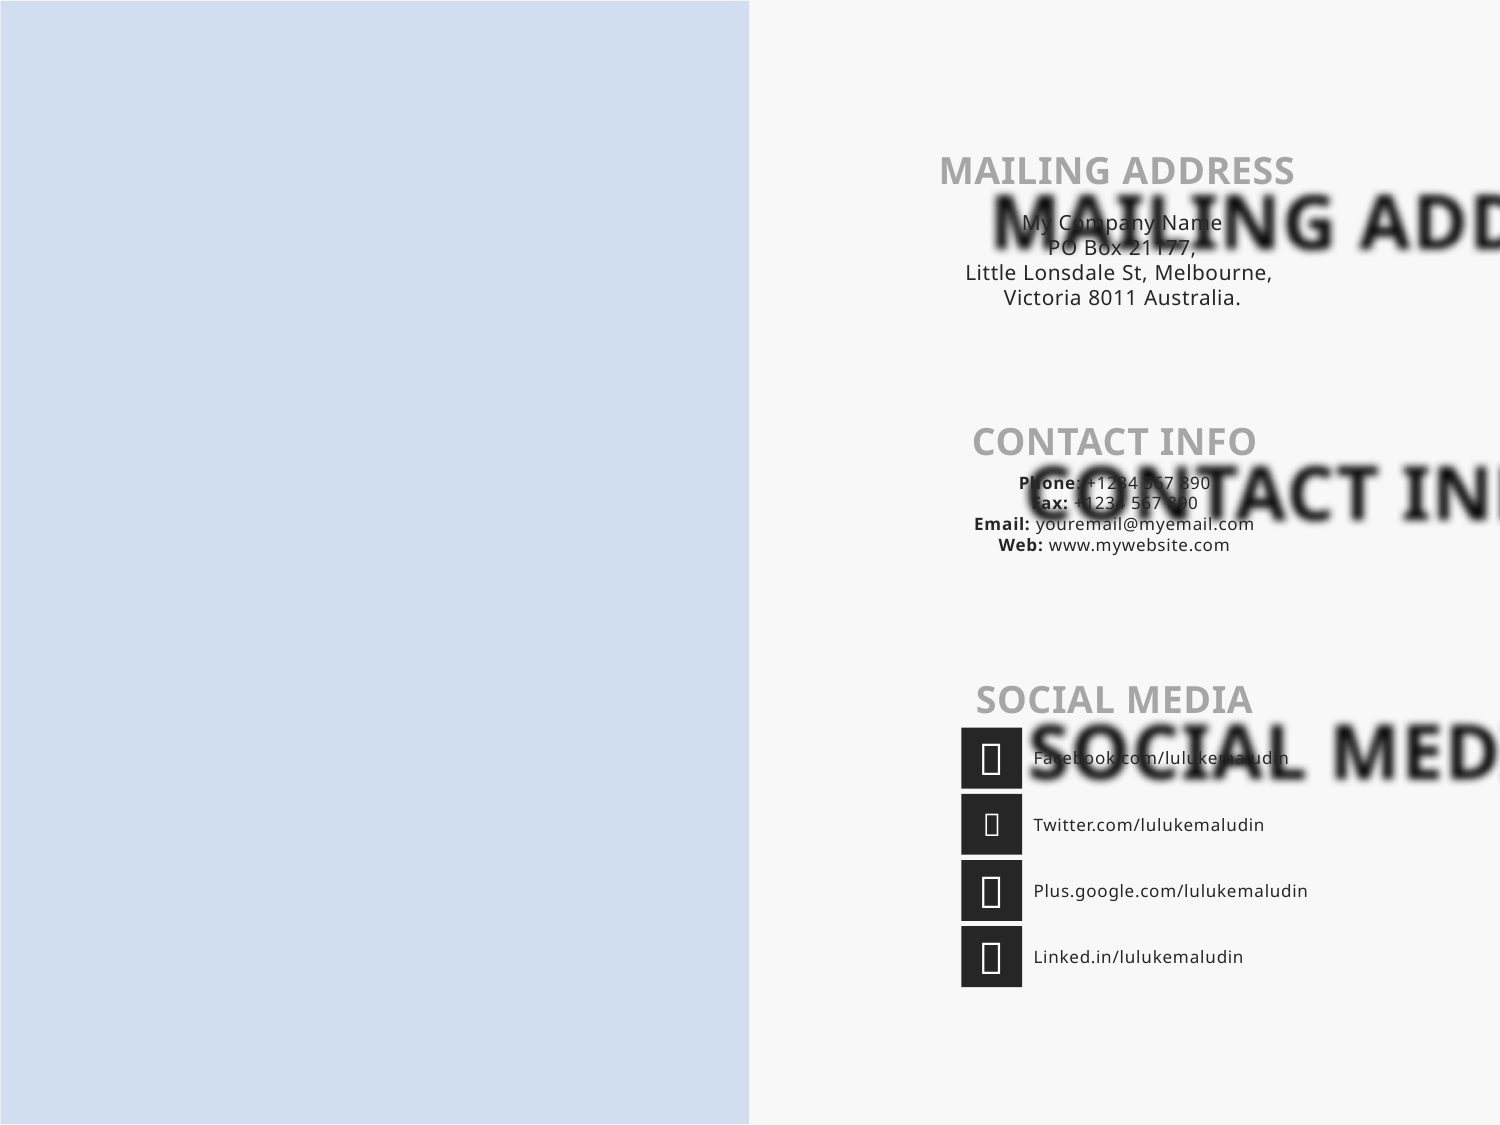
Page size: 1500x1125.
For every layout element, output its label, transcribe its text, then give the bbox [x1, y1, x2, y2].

text_box  [960, 727, 1023, 790]
text_box  [960, 859, 1023, 922]
text_box CONTACT INFO [960, 412, 1269, 466]
text_box MAILING ADDRESS [927, 140, 1307, 198]
text_box Plus.google.com/lulukemaludin [1022, 874, 1344, 906]
text_box Twitter.com/lulukemaludin [1022, 808, 1344, 840]
text_box  [960, 925, 1023, 988]
text_box  [960, 793, 1023, 856]
text_box My Company Name PO Box 21177, Little Lonsdale St, Melbourne, Victoria 8011 Australia. [944, 204, 1301, 316]
text_box Linked.in/lulukemaludin [1022, 940, 1344, 973]
text_box Phone: +1234 567 890 Fax: +1234 567 890 Email: youremail@myemail.com Web: www.mywebsite.com [954, 466, 1276, 561]
text_box Facebook.com/lulukemaludin [1022, 741, 1344, 774]
text_box SOCIAL MEDIA [964, 670, 1265, 728]
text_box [0, 0, 750, 1125]
